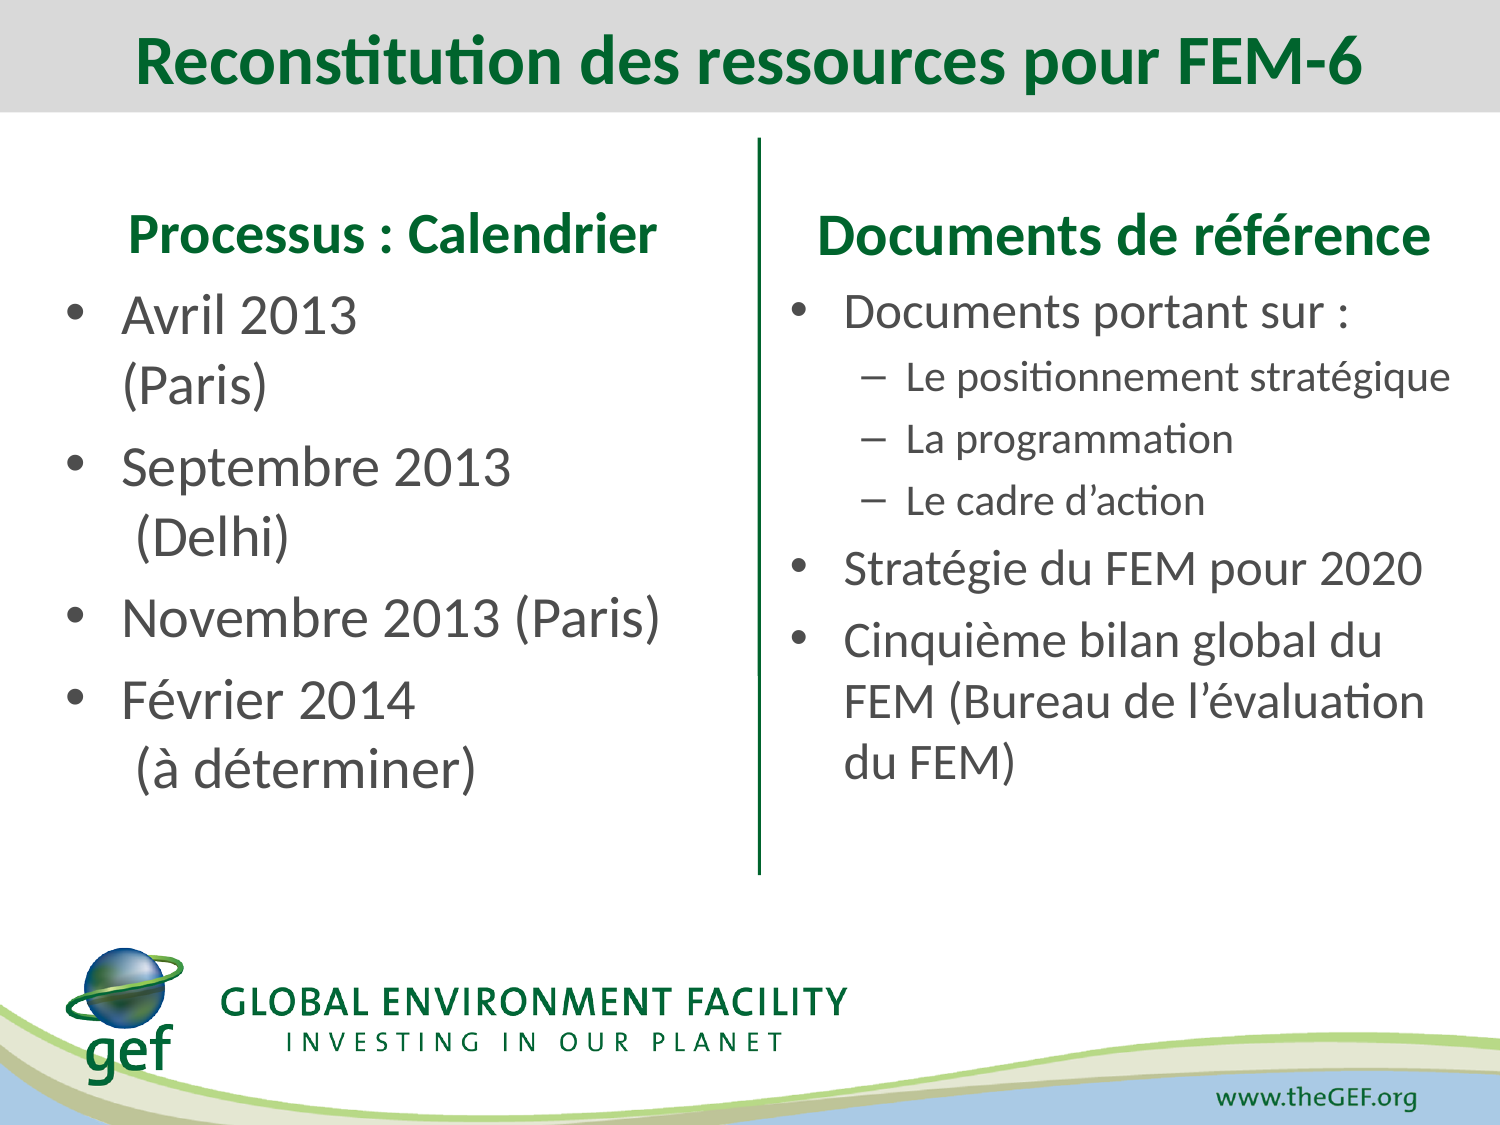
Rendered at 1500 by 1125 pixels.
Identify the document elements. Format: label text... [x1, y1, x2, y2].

picture [0, 920, 1500, 1125]
list Processus : Calendrier Avril 2013 (Paris) Septembre 2013 (Delhi) Novembre 2013 (Paris) Février 2014 (à déterminer) [49, 187, 738, 876]
text_box Reconstitution des ressources pour FEM-6 [0, 0, 1500, 113]
text_box Documents de référence Documents portant sur : Le positionnement stratégique La programmation Le cadre d’action Stratégie du FEM pour 2020 Cinquième bilan global du FEM (Bureau de l’évaluation du FEM) [774, 187, 1475, 813]
